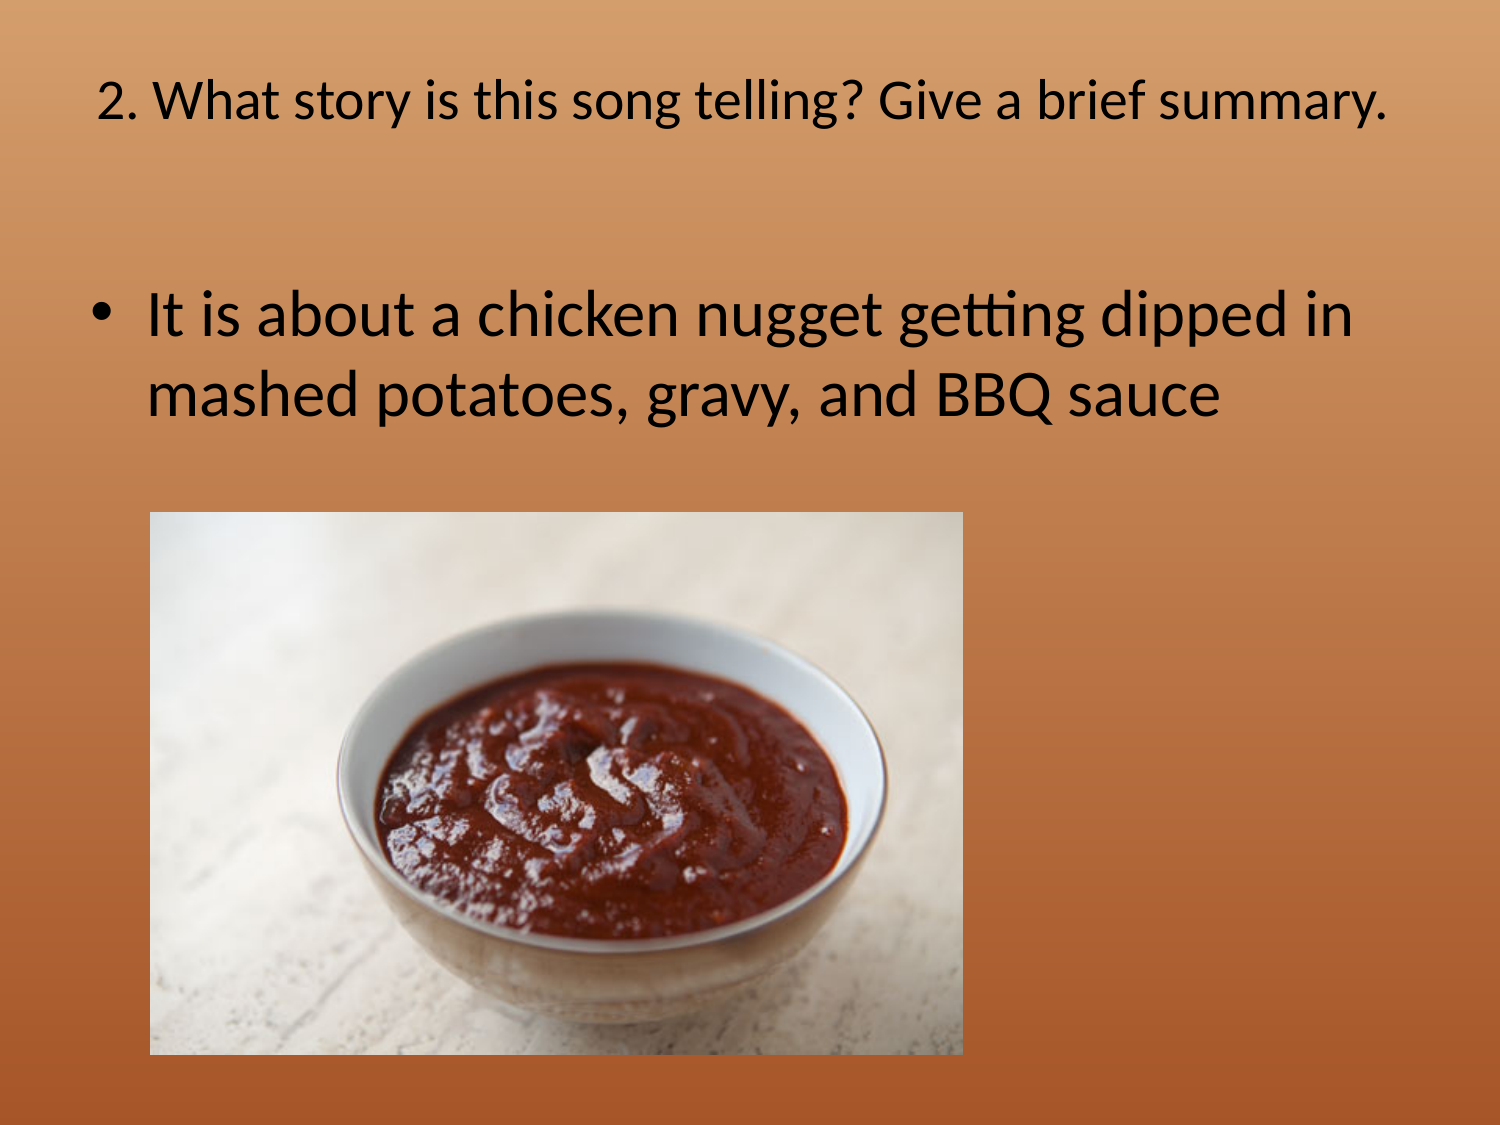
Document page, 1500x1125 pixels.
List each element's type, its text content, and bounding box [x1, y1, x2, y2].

picture [149, 512, 963, 1055]
title 2. What story is this song telling? Give a brief summary. [75, 45, 1425, 233]
list It is about a chicken nugget getting dipped in mashed potatoes, gravy, and BBQ sauce [75, 262, 1425, 1005]
